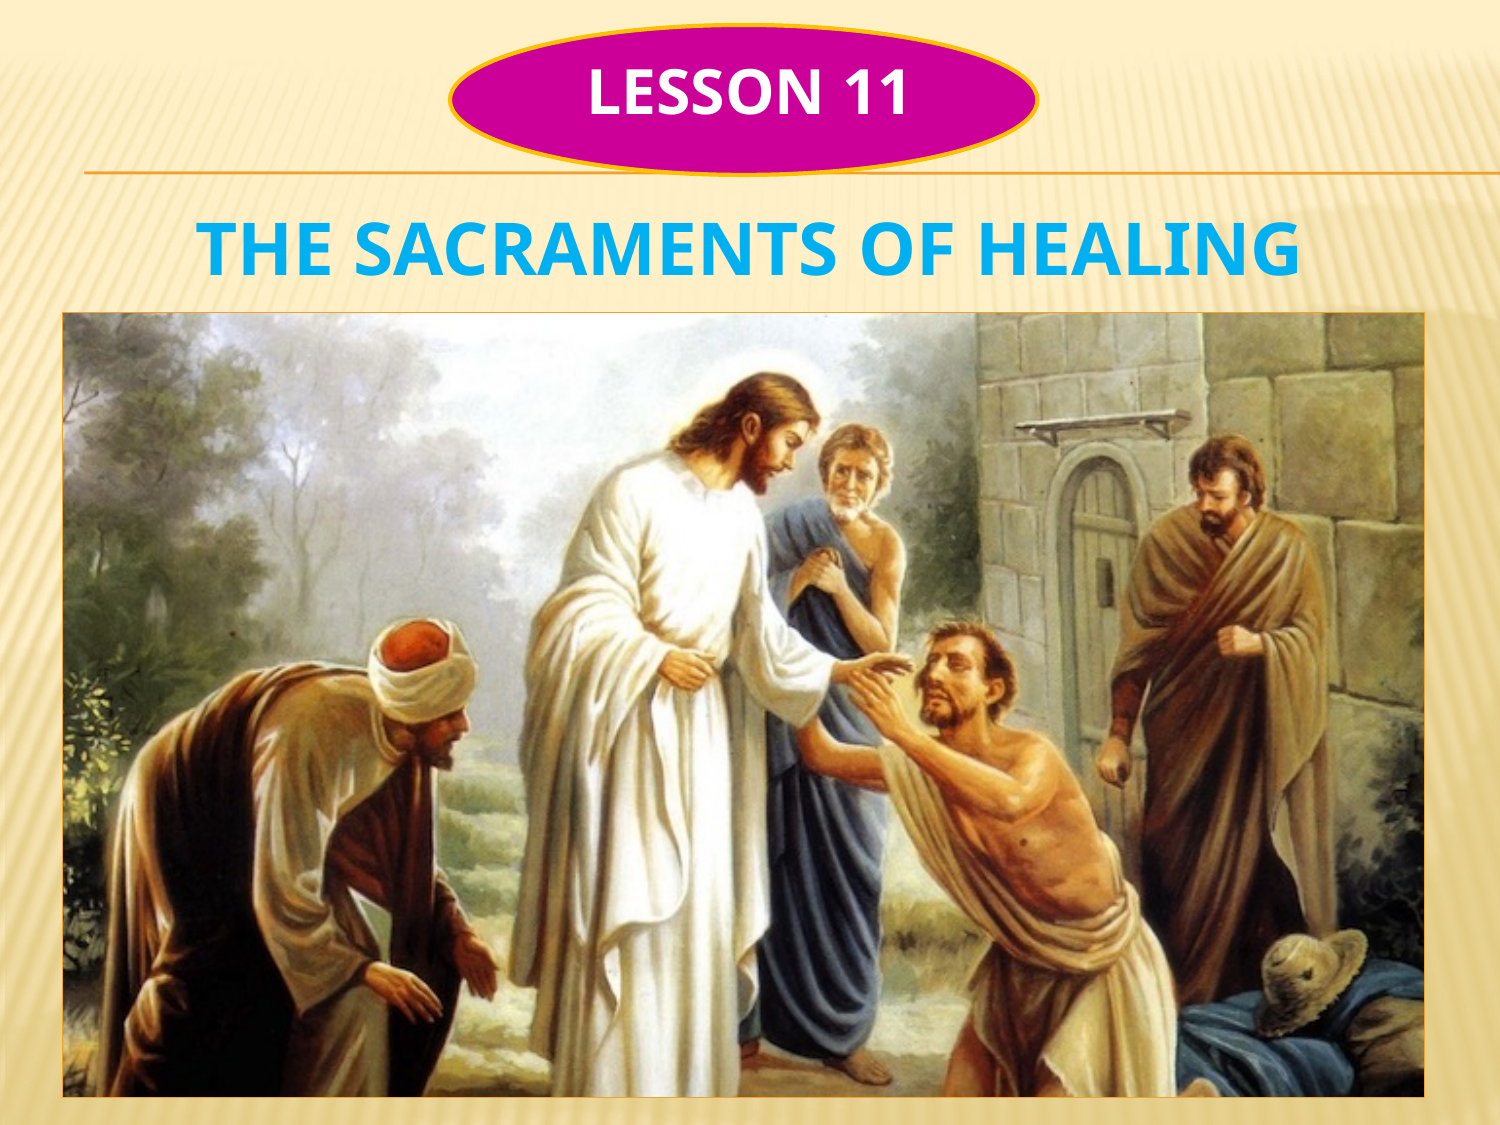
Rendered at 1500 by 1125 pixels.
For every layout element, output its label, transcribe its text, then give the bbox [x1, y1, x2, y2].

text_box LESSON 11 THE SACRAMENTS OF HEALING [0, 45, 1500, 298]
text_box [534, 22, 953, 45]
picture [62, 312, 1426, 1098]
